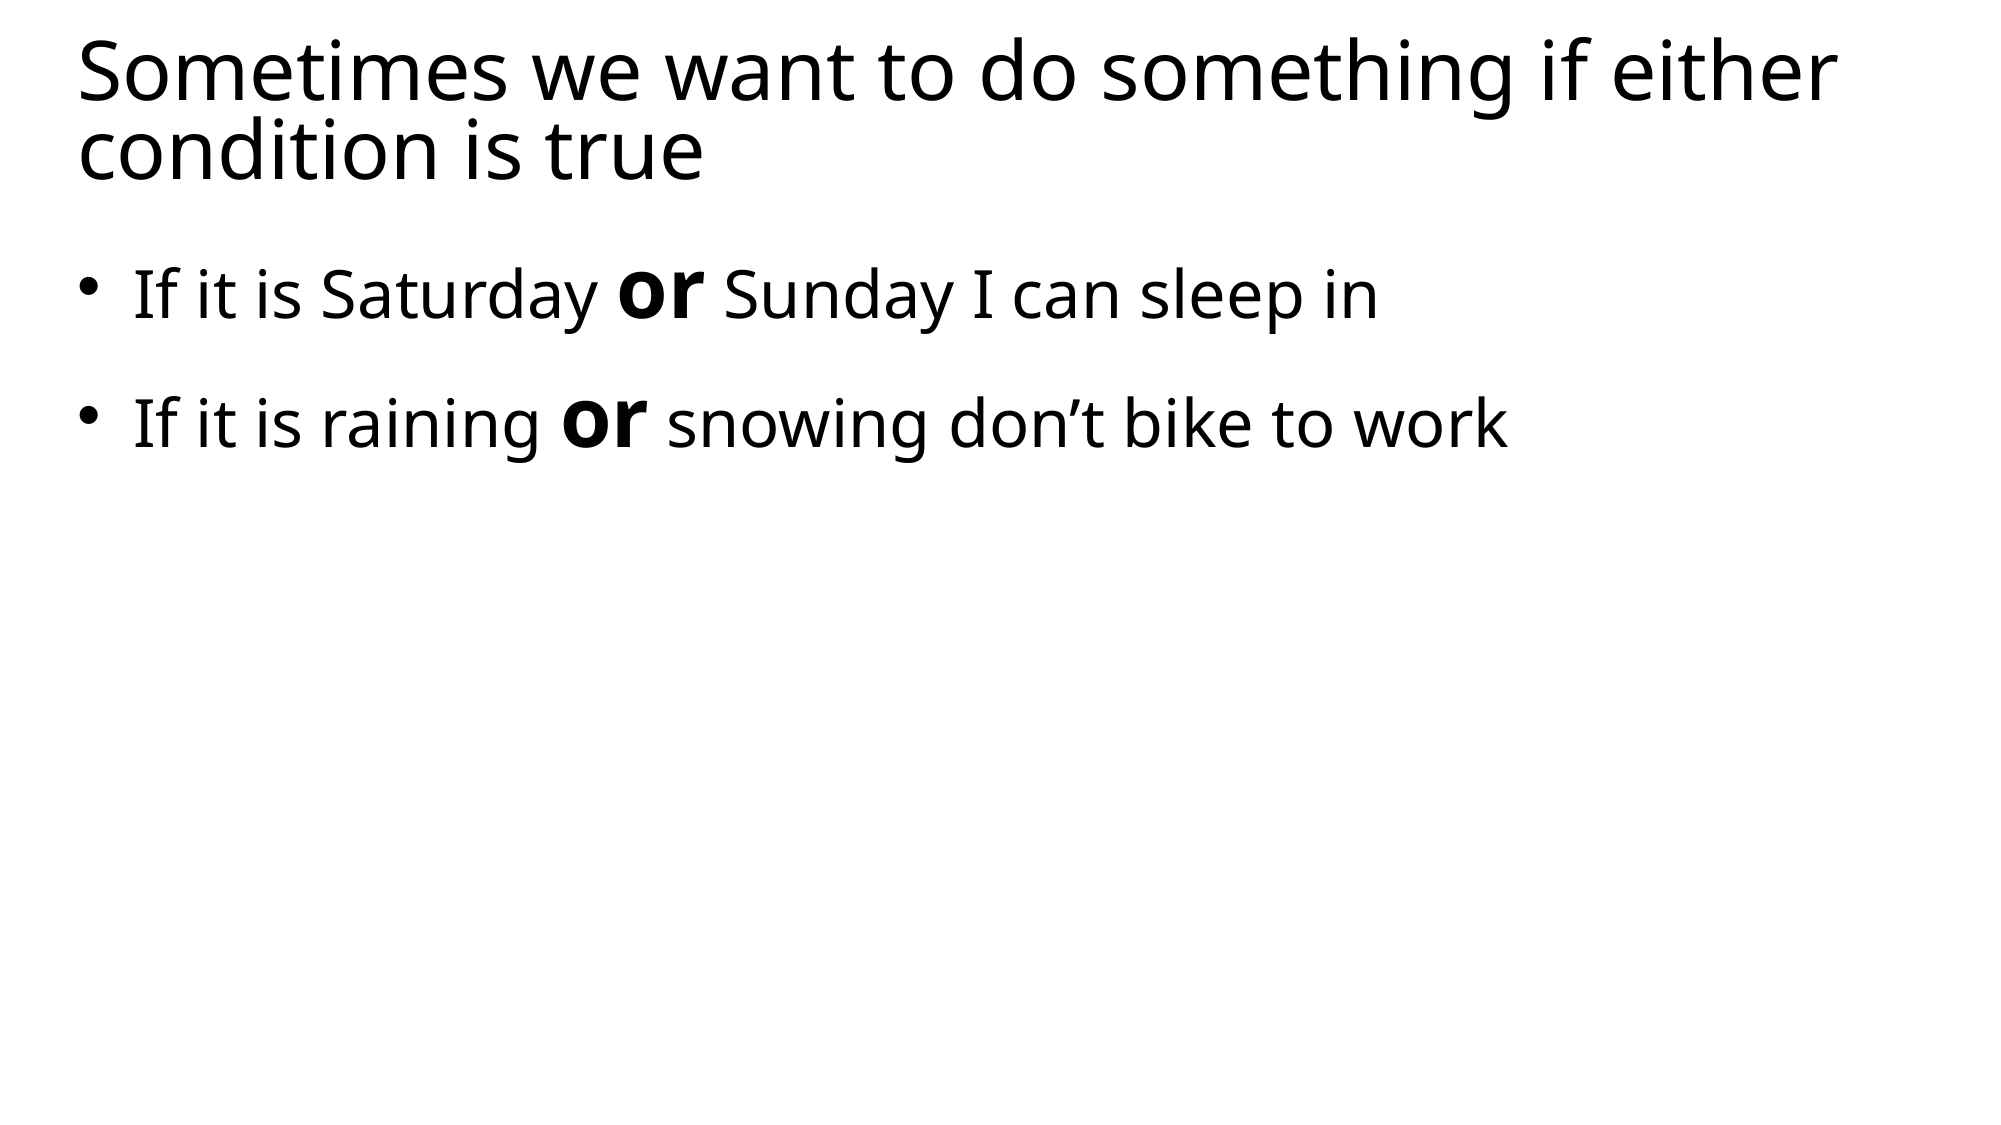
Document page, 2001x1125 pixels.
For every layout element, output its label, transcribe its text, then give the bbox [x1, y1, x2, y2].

list If it is Saturday or Sunday I can sleep in If it is raining or snowing don’t bike to work [62, 227, 1953, 1096]
title Sometimes we want to do something if either condition is true [62, 29, 1953, 205]
